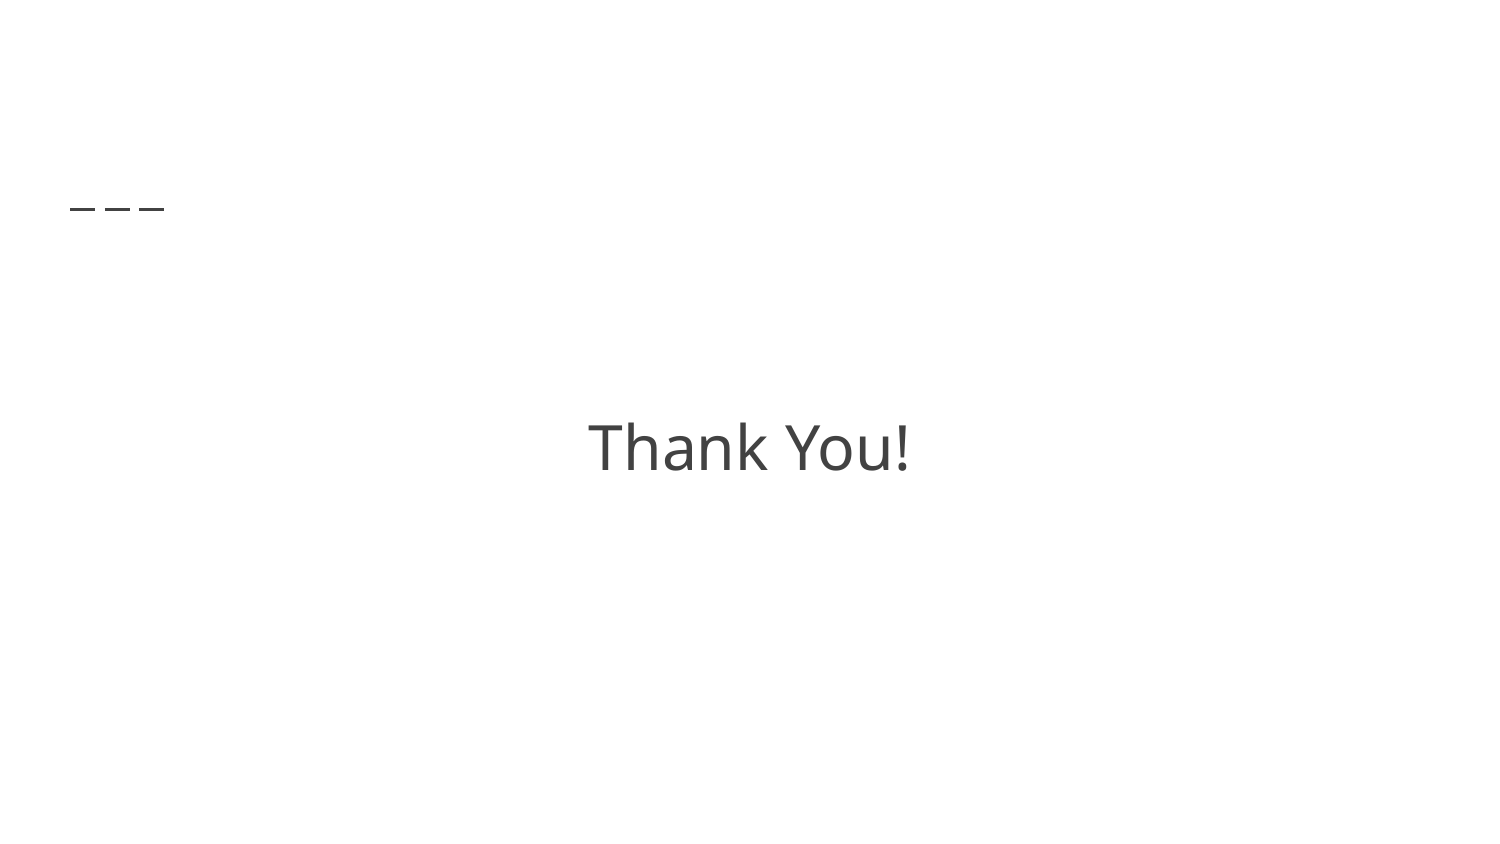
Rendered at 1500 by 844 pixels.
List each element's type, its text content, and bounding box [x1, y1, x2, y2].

title Thank You! [51, 345, 1449, 498]
